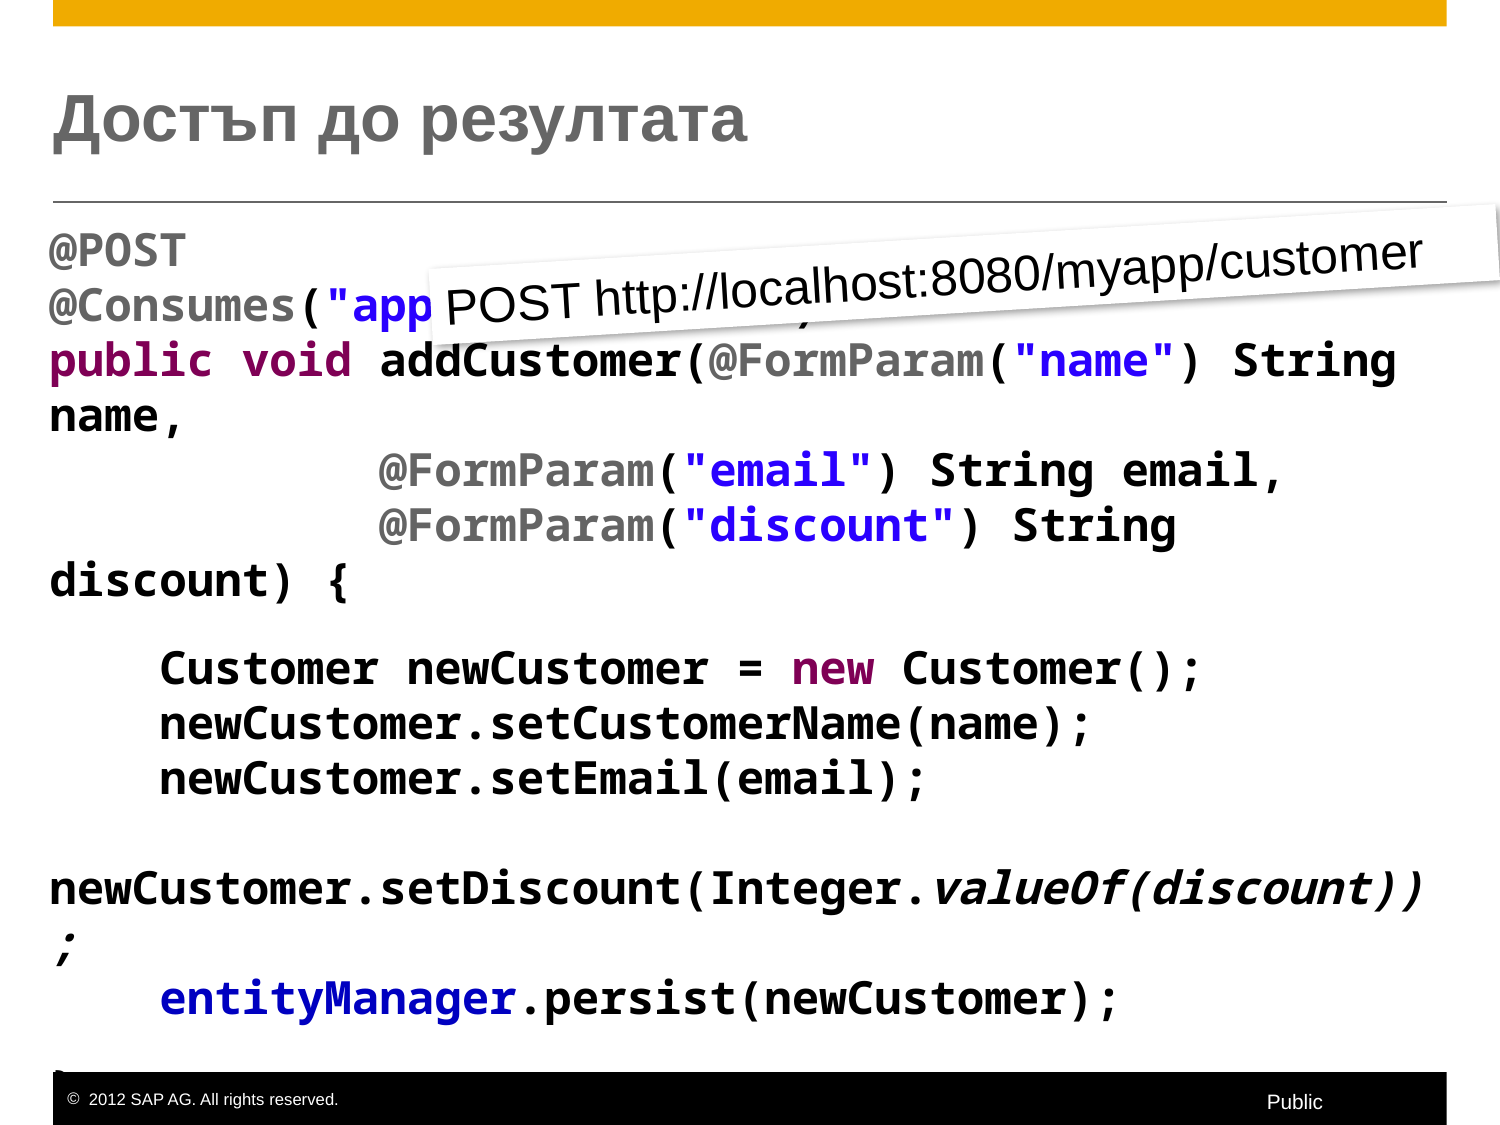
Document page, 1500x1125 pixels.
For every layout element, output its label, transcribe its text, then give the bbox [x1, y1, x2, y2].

list @POST @Consumes("application/xml“) public void addCustomer(@FormParam("name") String name, @FormParam("email") String email, @FormParam("discount") String discount) { Customer newCustomer = new Customer(); newCustomer.setCustomerName(name); newCustomer.setEmail(email); newCustomer.setDiscount(Integer.valueOf(discount)); entityManager.persist(newCustomer); } [49, 220, 1443, 1064]
title Достъп до резултата [53, 53, 1447, 178]
text_box POST http://localhost:8080/myapp/customer [428, 204, 1500, 346]
